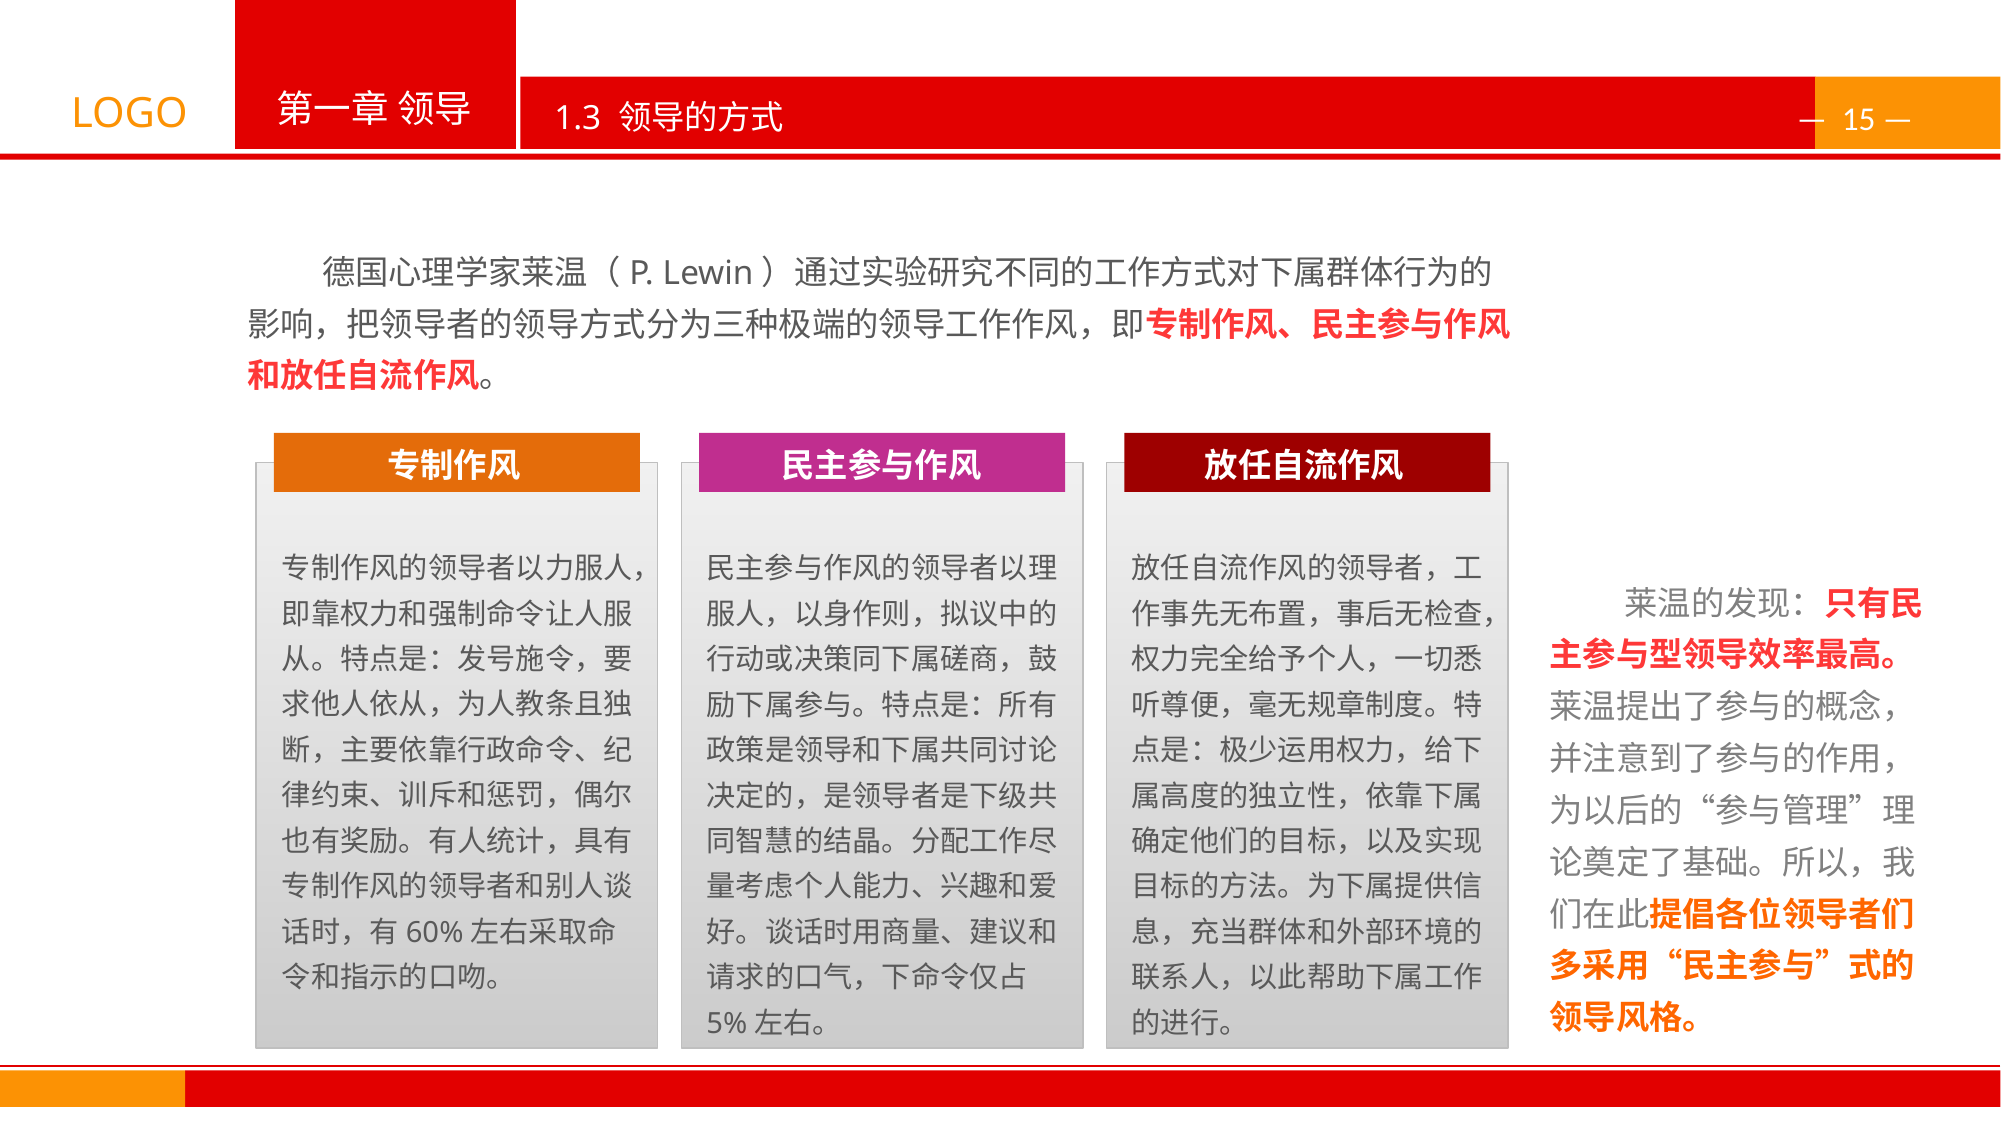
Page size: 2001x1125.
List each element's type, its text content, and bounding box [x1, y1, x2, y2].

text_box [681, 432, 1084, 1053]
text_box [255, 432, 658, 1049]
text_box 莱温的发现：只有民主参与型领导效率最高。莱温提出了参与的概念，并注意到了参与的作用，为以后的“参与管理”理论奠定了基础。所以，我们在此提倡各位领导者们多采用“民主参与”式的领导风格。 [1534, 562, 1957, 1044]
text_box 德国心理学家莱温（P. Lewin）通过实验研究不同的工作方式对下属群体行为的影响，把领导者的领导方式分为三种极端的领导工作作风，即专制作风、民主参与作风和放任自流作风。 [232, 231, 1532, 402]
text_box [1106, 432, 1509, 1053]
